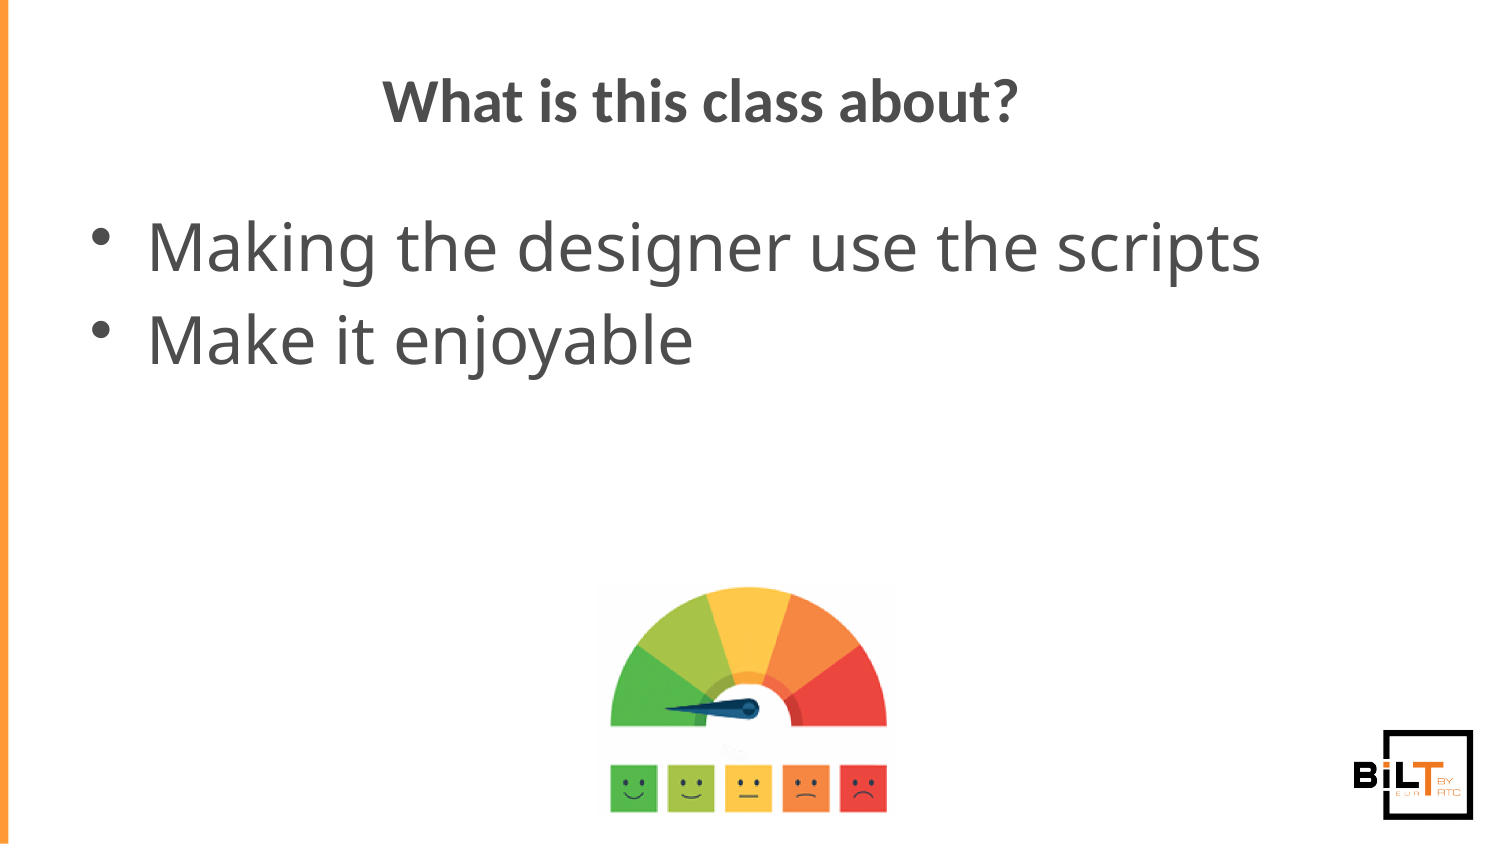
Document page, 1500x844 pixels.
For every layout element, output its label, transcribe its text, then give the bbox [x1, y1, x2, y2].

list Making the designer use the scripts Make it enjoyable [75, 196, 1330, 715]
title What is this class about? [75, 52, 1330, 175]
picture [1347, 721, 1483, 827]
picture [595, 582, 895, 817]
